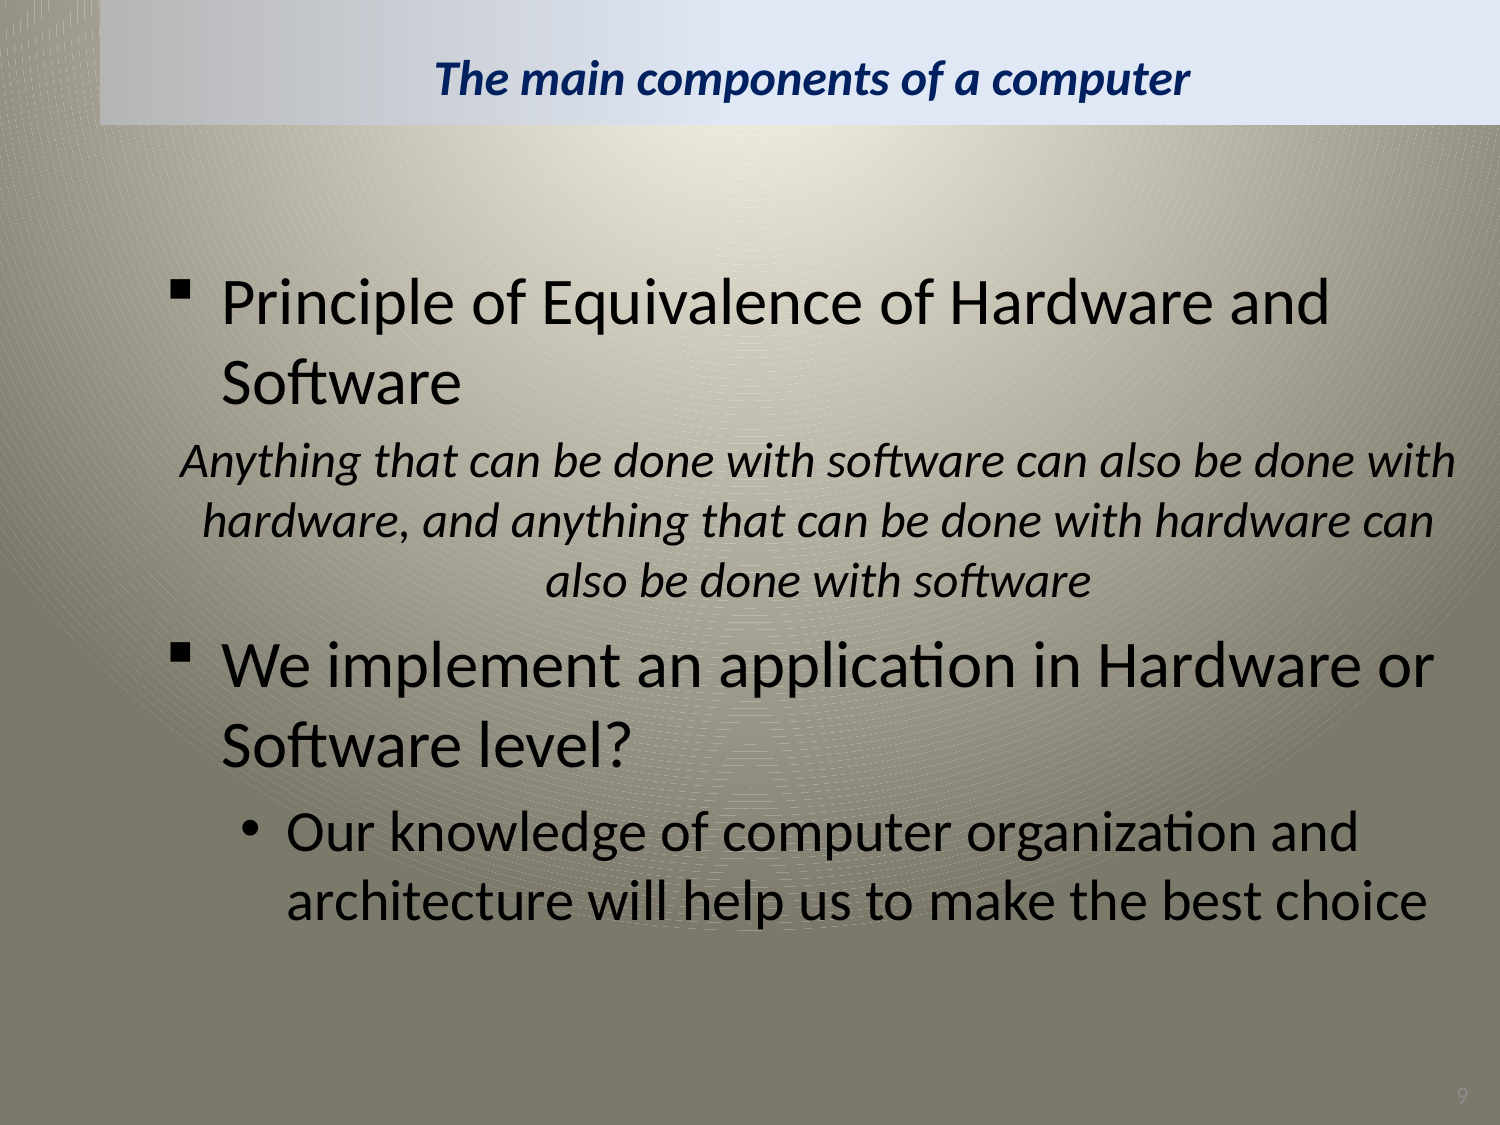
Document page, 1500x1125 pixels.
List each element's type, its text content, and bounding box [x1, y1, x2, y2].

list Principle of Equivalence of Hardware and Software Anything that can be done with software can also be done with hardware, and anything that can be done with hardware can also be done with software We implement an application in Hardware or Software level? Our knowledge of computer organization and architecture will help us to make the best choice [150, 249, 1488, 993]
title The main components of a computer [135, 37, 1500, 113]
